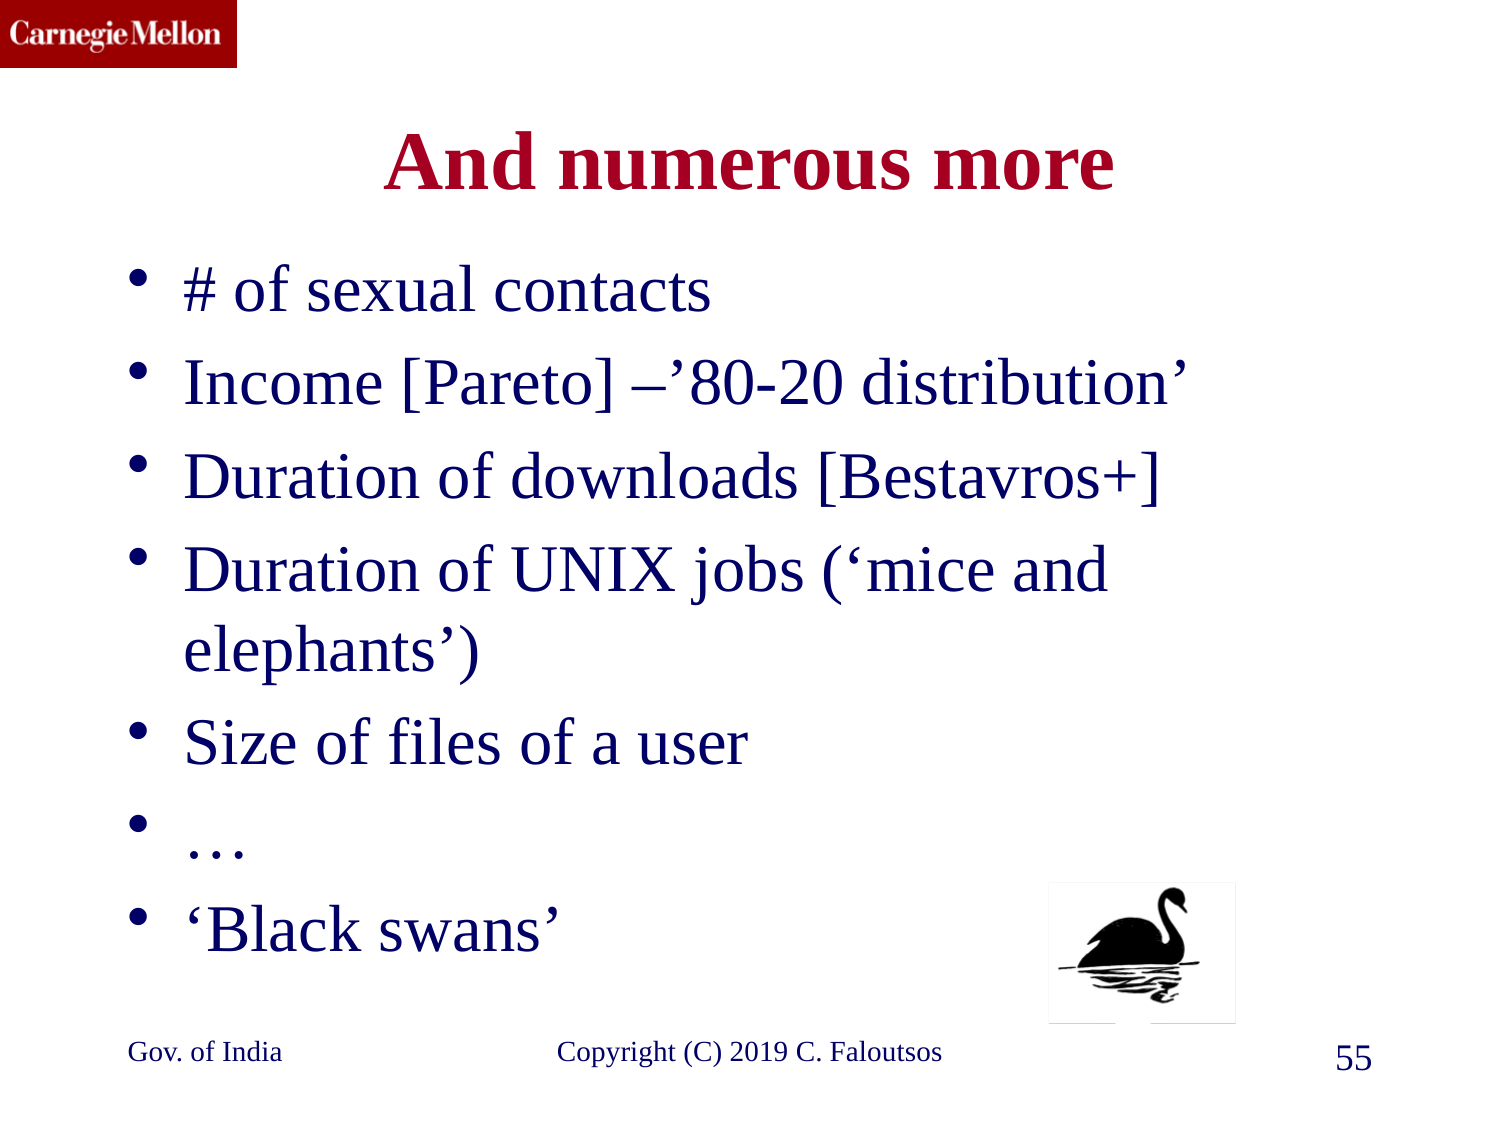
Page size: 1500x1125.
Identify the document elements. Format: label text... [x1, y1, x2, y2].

slide_number Gov. of India [112, 1024, 426, 1101]
picture [1019, 830, 1258, 1069]
list # of sexual contacts Income [Pareto] –’80-20 distribution’ Duration of downloads [Bestavros+] Duration of UNIX jobs (‘mice and elephants’) Size of files of a user … ‘Black swans’ [112, 237, 1388, 1001]
picture [0, 0, 237, 68]
footer Copyright (C) 2019 C. Faloutsos [512, 1024, 988, 1101]
title And numerous more [112, 99, 1388, 213]
slide_number 55 [1074, 1024, 1388, 1101]
